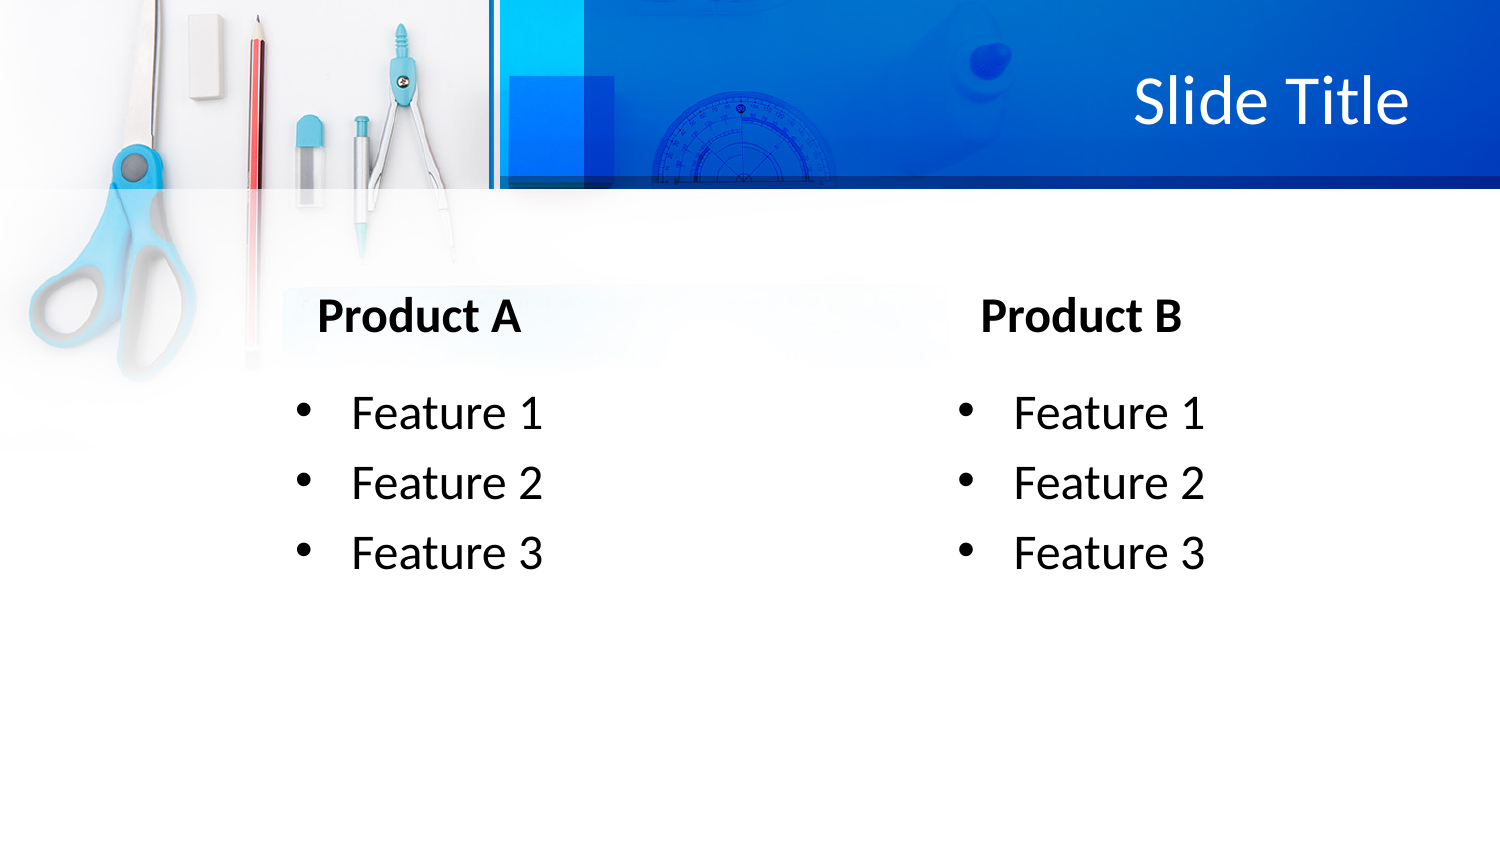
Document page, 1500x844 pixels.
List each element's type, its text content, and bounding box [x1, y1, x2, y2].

title Slide Title [73, 46, 1427, 147]
list Product A [88, 271, 750, 351]
picture [0, 0, 1500, 844]
list Feature 1 Feature 2 Feature 3 [750, 371, 1413, 723]
list Feature 1 Feature 2 Feature 3 [88, 371, 750, 723]
list Product B [750, 271, 1413, 351]
